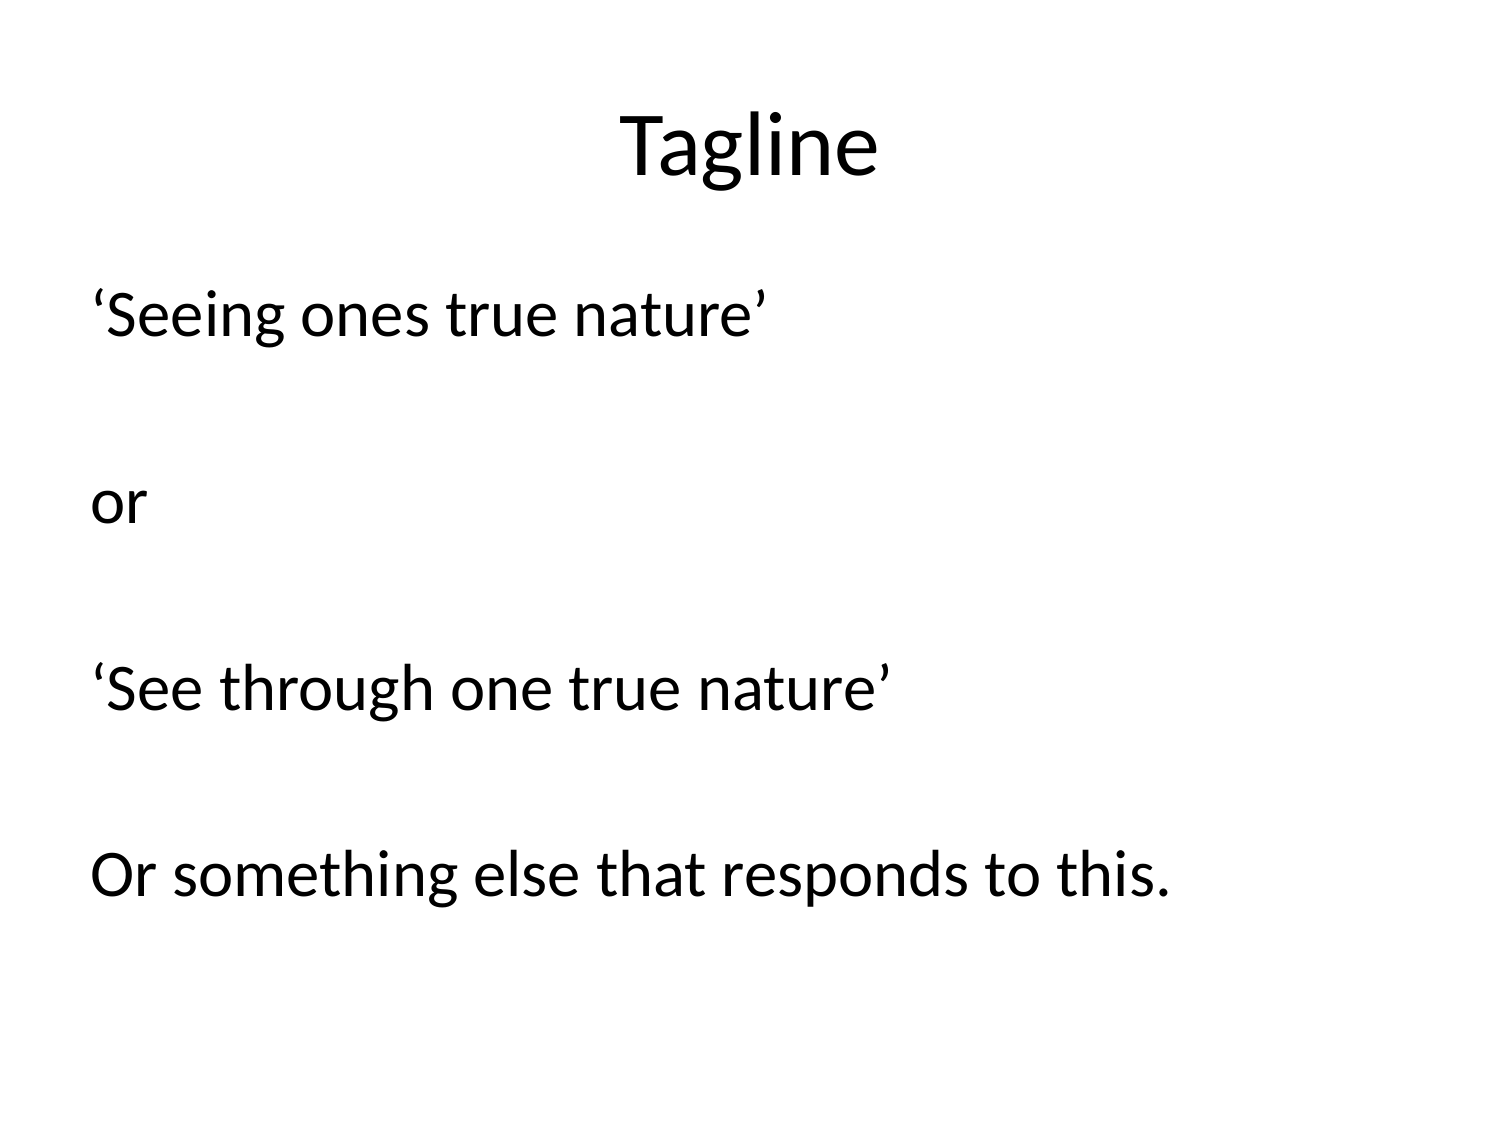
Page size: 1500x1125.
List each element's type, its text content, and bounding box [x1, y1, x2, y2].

title Tagline [75, 45, 1425, 233]
list ‘Seeing ones true nature’ or ‘See through one true nature’ Or something else that responds to this. [75, 262, 1425, 1005]
